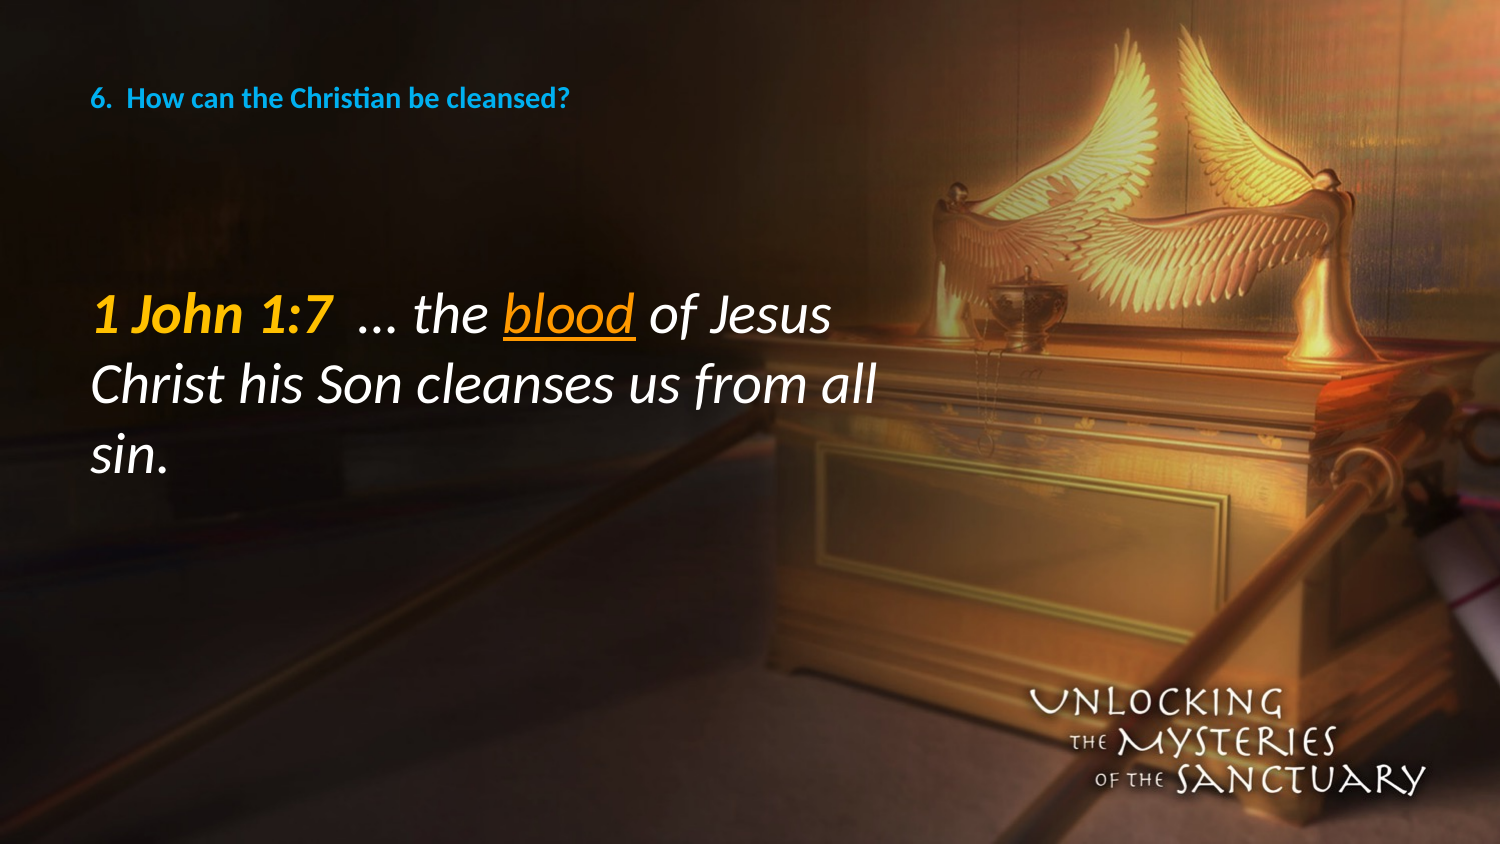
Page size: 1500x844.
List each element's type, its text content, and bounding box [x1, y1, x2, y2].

title 6. How can the Christian be cleansed? [75, 33, 1425, 175]
picture [0, 0, 1500, 844]
list 1 John 1:7 … the blood of Jesus Christ his Son cleanses us from all sin. [75, 267, 953, 754]
